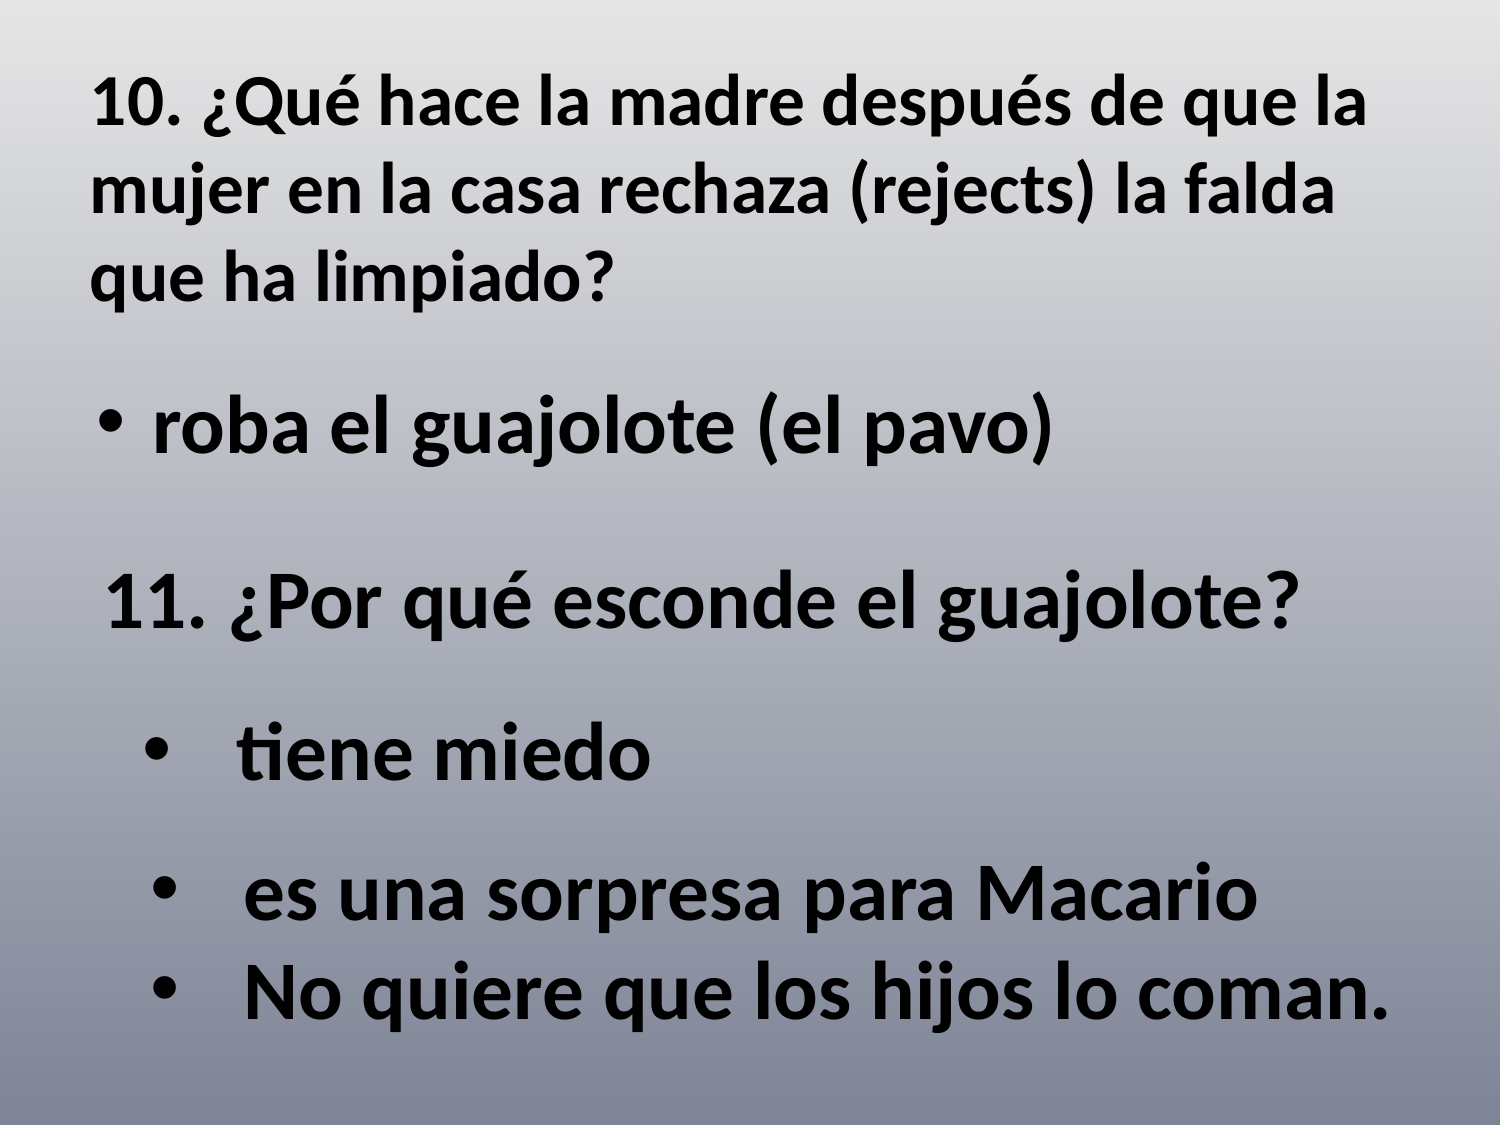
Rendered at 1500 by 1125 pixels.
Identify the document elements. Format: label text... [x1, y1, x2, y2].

text_box roba el guajolote (el pavo) [81, 362, 1432, 575]
text_box tiene miedo [128, 690, 668, 805]
text_box 10. ¿Qué hace la madre después de que la mujer en la casa rechaza (rejects) la falda que ha limpiado? [74, 45, 1425, 325]
text_box es una sorpresa para Macario No quiere que los hijos lo coman. [135, 829, 1409, 1125]
text_box 11. ¿Por qué esconde el guajolote? [87, 537, 1425, 653]
